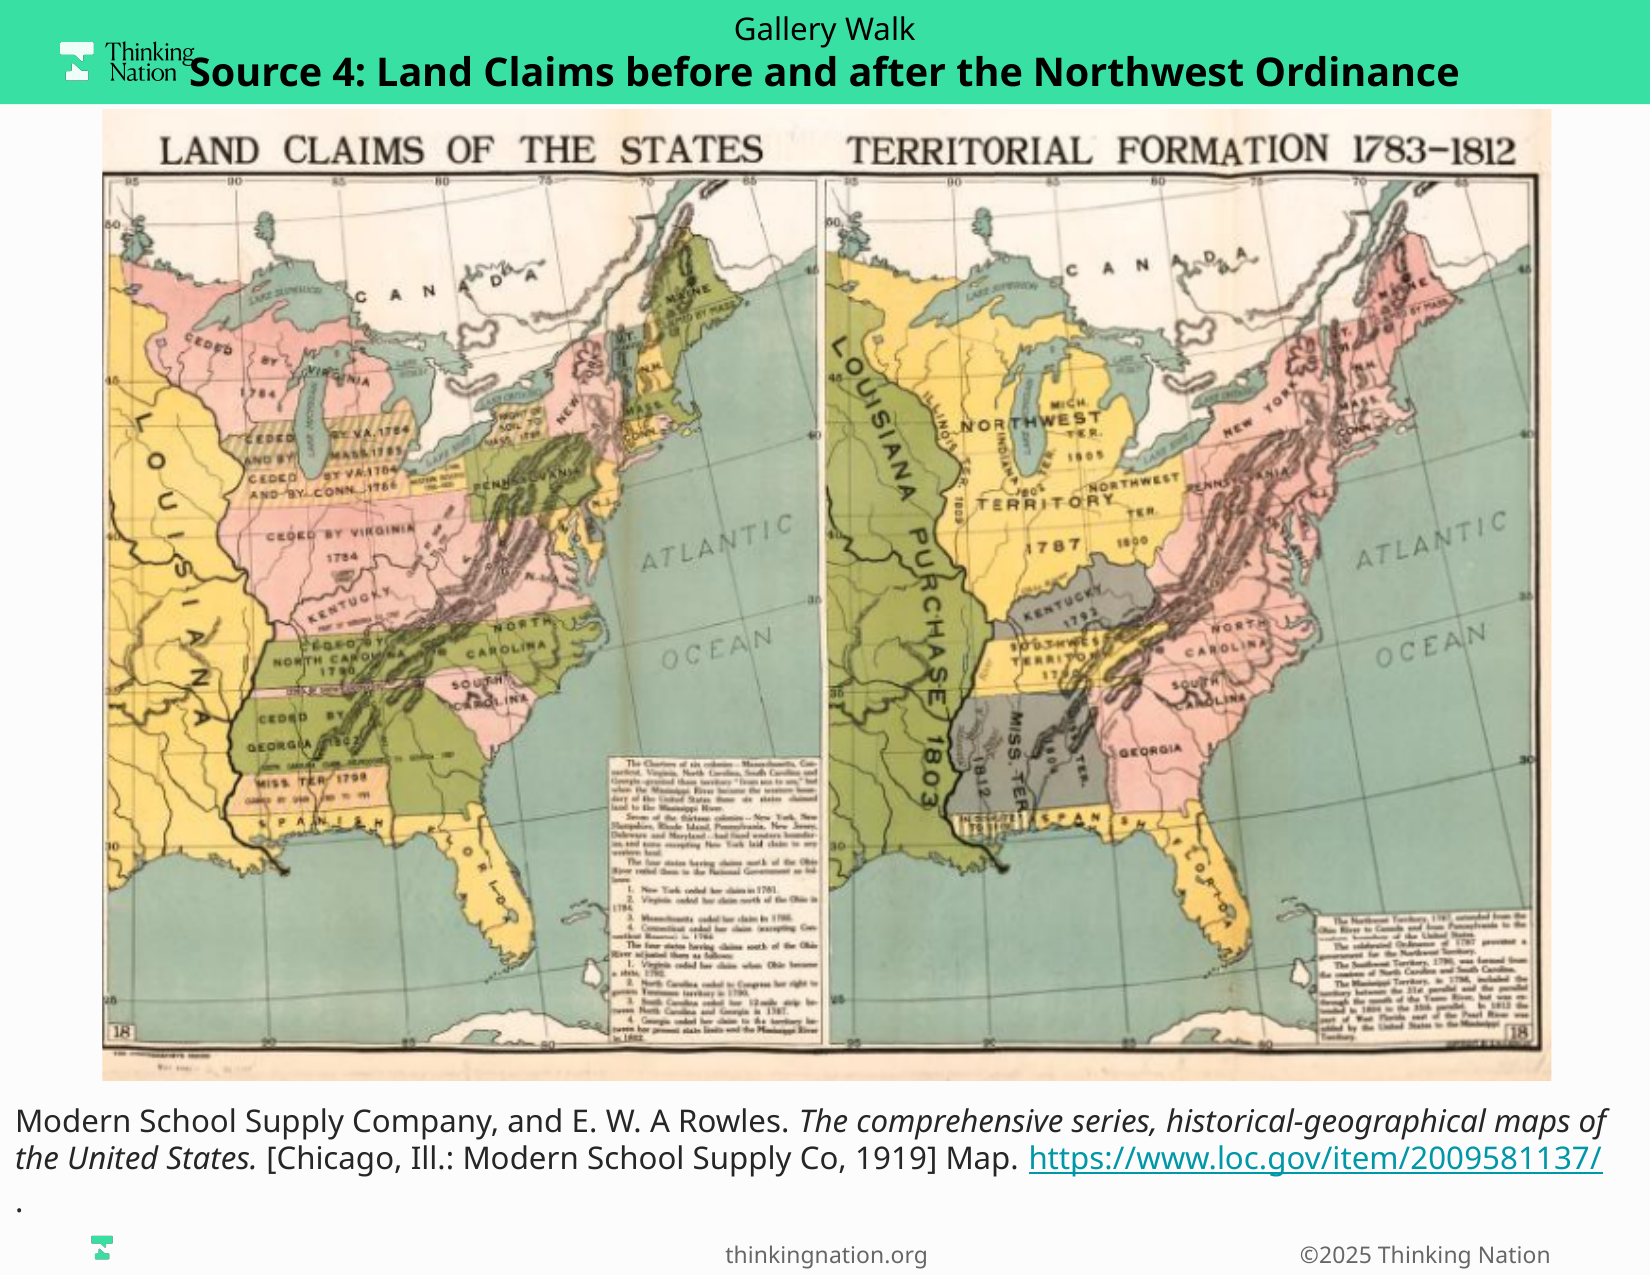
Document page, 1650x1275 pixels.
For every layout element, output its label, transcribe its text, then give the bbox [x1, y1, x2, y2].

text_box Modern School Supply Company, and E. W. A Rowles. The comprehensive series, historical-geographical maps of the United States. [Chicago, Ill.: Modern School Supply Co, 1919] Map. https://www.loc.gov/item/2009581137/. [0, 1085, 1623, 1234]
text_box Gallery Walk Source 4: Land Claims before and after the Northwest Ordinance [0, 0, 1650, 105]
picture [85, 1230, 119, 1264]
text_box ©2025 Thinking Nation [1176, 1234, 1568, 1264]
picture [102, 109, 1552, 1081]
text_box thinkingnation.org [631, 1234, 1023, 1264]
picture [45, 29, 200, 93]
